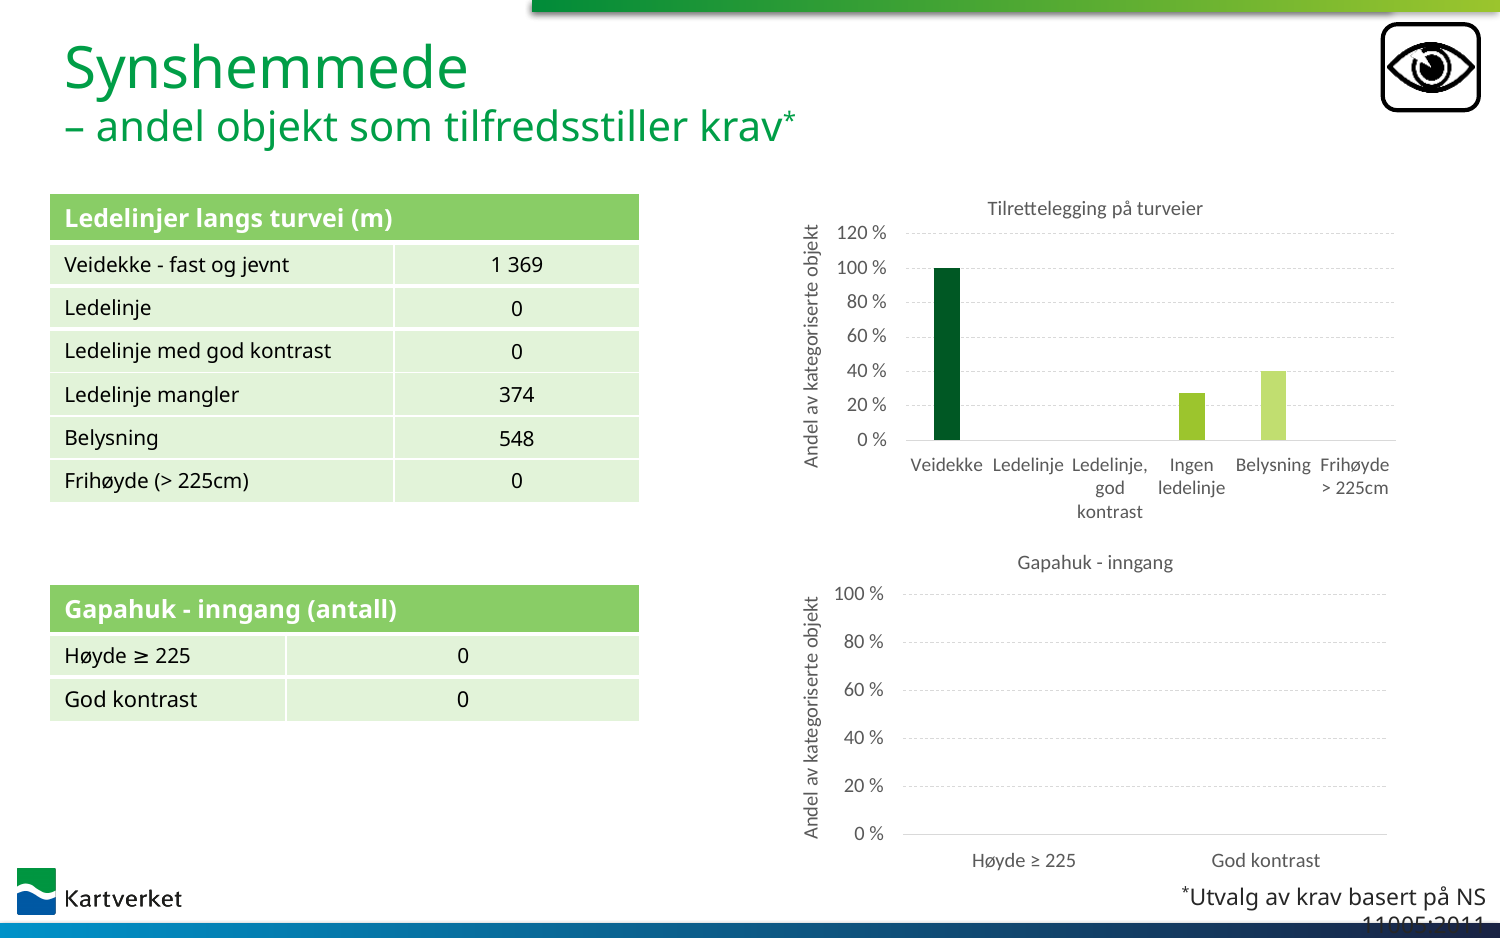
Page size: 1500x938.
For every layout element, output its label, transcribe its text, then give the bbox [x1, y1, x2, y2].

table_cell Høyde ≥ 225 [50, 636, 285, 675]
text_box *Utvalg av krav basert på NS 11005:2011 [1068, 873, 1500, 938]
table_cell 0 [287, 636, 639, 675]
table_cell 0 [395, 288, 639, 327]
table_cell Ledelinje mangler [50, 373, 393, 415]
table_header Ledelinjer langs turvei (m) [50, 194, 639, 240]
table_cell 0 [395, 460, 639, 502]
table_cell 1 369 [395, 245, 639, 284]
table_cell 374 [395, 373, 639, 415]
table_cell 0 [395, 331, 639, 372]
table_cell Belysning [50, 417, 393, 458]
table_cell Frihøyde (> 225cm) [50, 460, 393, 502]
table_cell Ledelinje med god kontrast [50, 331, 393, 372]
table_cell 548 [395, 417, 639, 458]
picture [791, 541, 1400, 880]
table_cell 0 [287, 679, 639, 721]
table_cell Veidekke - fast og jevnt [50, 245, 393, 284]
table_cell God kontrast [50, 679, 285, 721]
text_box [1382, 24, 1480, 111]
picture [791, 187, 1400, 526]
table_header Gapahuk - inngang (antall) [50, 585, 639, 632]
text_box Synshemmede – andel objekt som tilfredsstiller krav* [49, 24, 1431, 158]
table_cell Ledelinje [50, 288, 393, 327]
